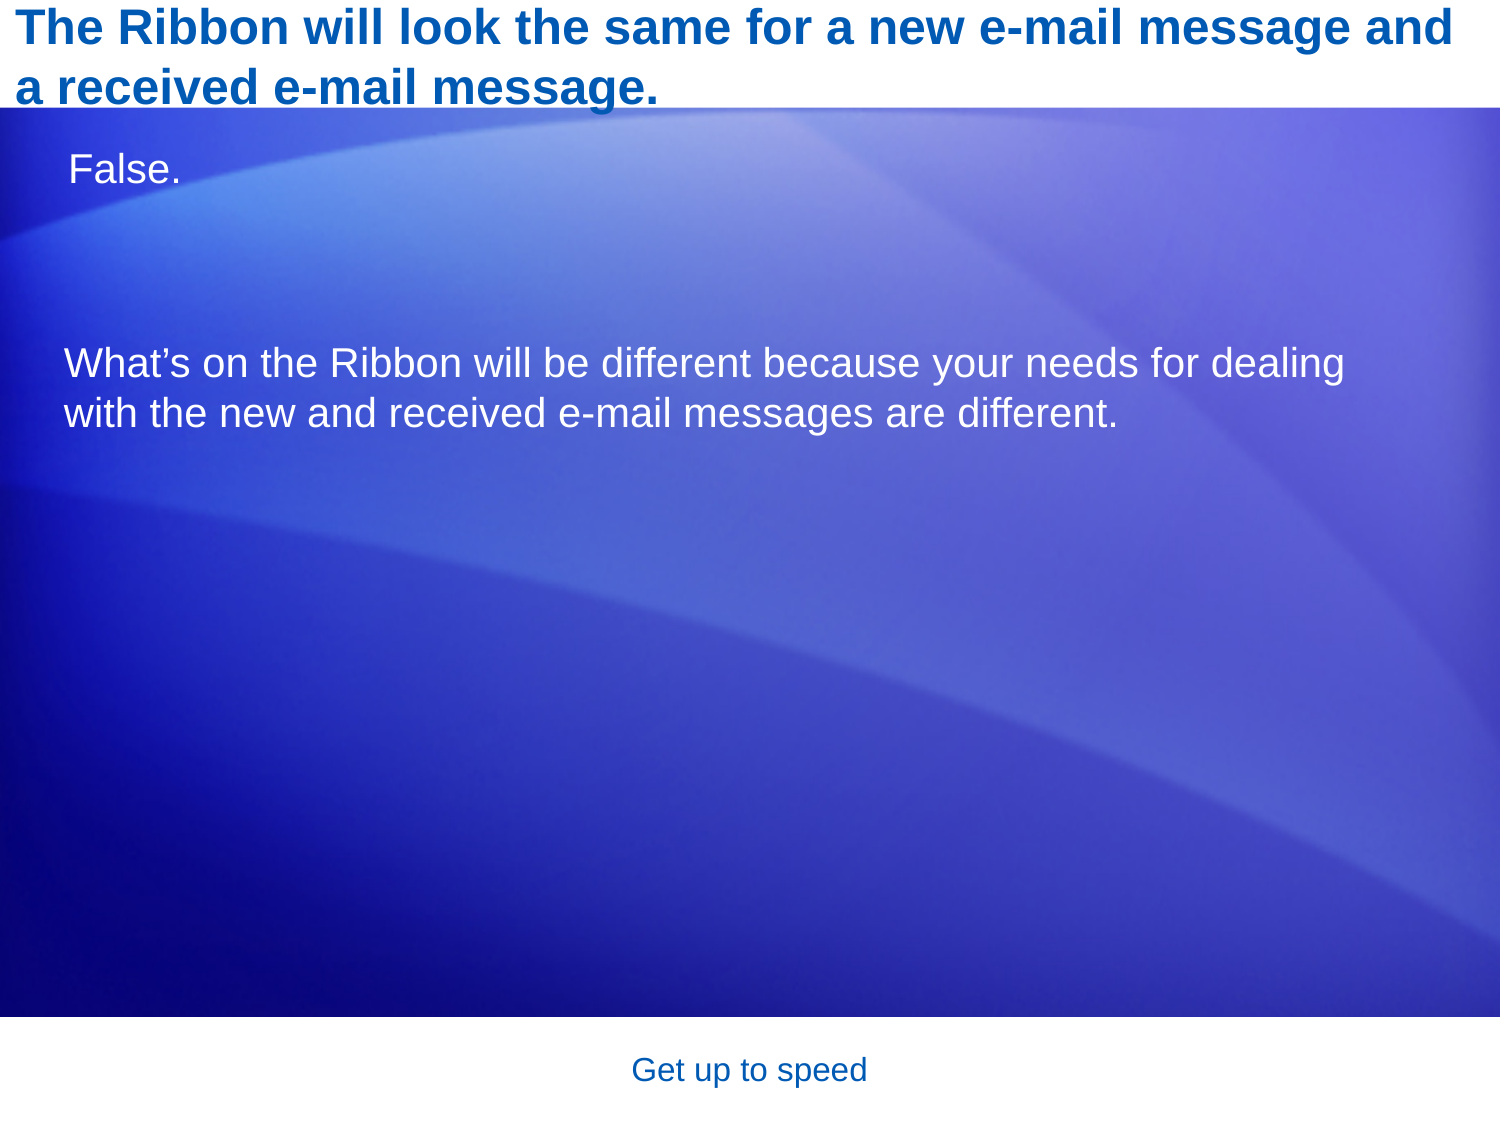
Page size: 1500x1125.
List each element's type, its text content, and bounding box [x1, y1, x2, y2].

title The Ribbon will look the same for a new e-mail message and a received e-mail message. [0, 4, 1500, 105]
picture [0, 108, 1500, 1017]
list False. [52, 133, 1424, 250]
footer Get up to speed [445, 1016, 1055, 1096]
text_box What’s on the Ribbon will be different because your needs for dealing with the new and received e-mail messages are different. [49, 328, 1419, 521]
